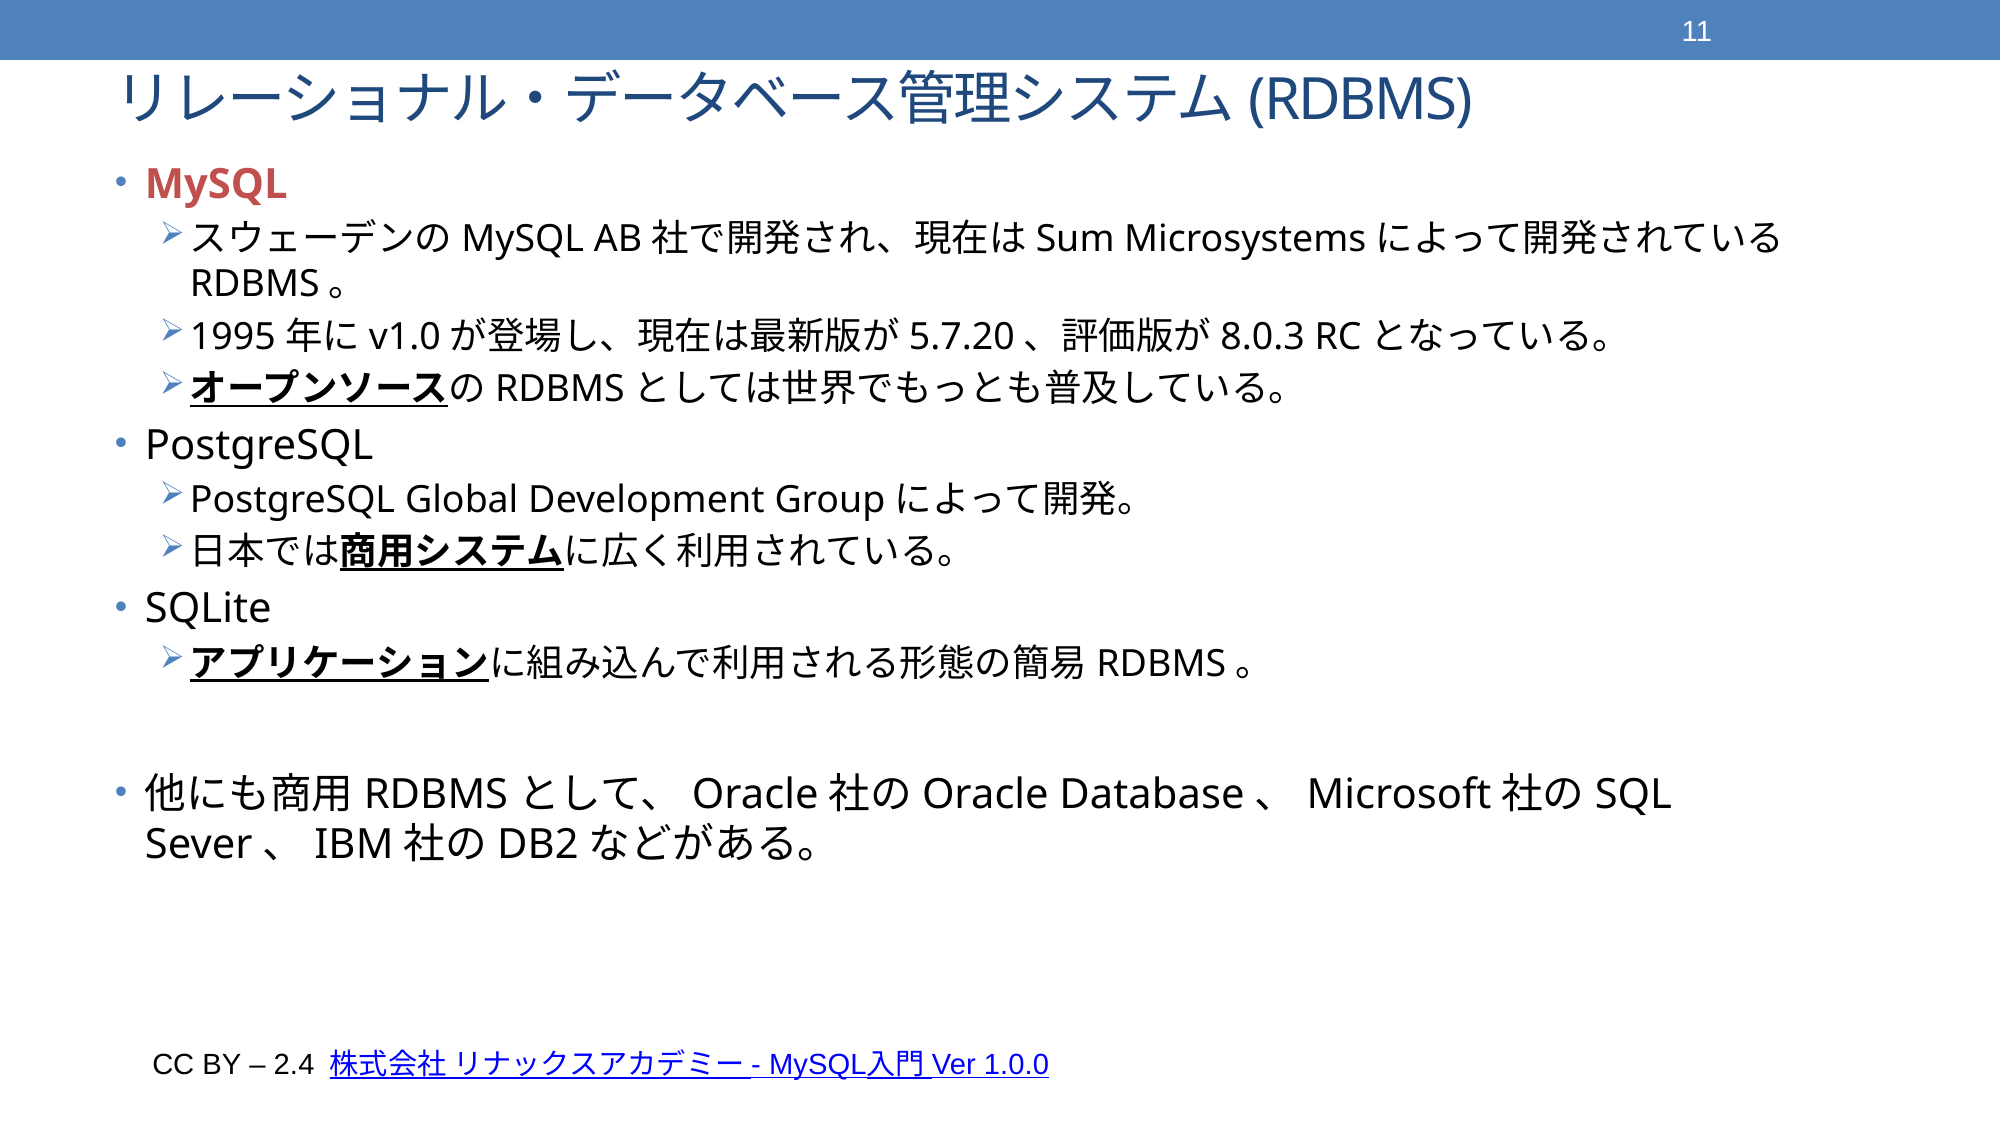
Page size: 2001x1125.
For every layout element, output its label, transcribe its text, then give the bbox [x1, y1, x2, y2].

slide_number 11 [1666, 3, 1900, 57]
text_box CC BY – 2.4 株式会社 リナックスアカデミー - MySQL入門 Ver 1.0.0 [137, 1038, 1087, 1096]
title リレーショナル・データベース管理システム(RDBMS) [99, 59, 1900, 133]
list MySQL スウェーデンのMySQL AB社で開発され、現在はSum Microsystemsによって開発されているRDBMS。 1995年にv1.0が登場し、現在は最新版が5.7.20、評価版が8.0.3 RCとなっている。 オープンソースのRDBMSとしては世界でもっとも普及している。 PostgreSQL PostgreSQL Global Development Groupによって開発。 日本では商用システムに広く利用されている。 SQLite アプリケーションに組み込んで利用される形態の簡易RDBMS。 他にも商用RDBMSとして、Oracle社のOracle Database、Microsoft社のSQL Sever、IBM社のDB2などがある。 [99, 149, 1900, 1063]
